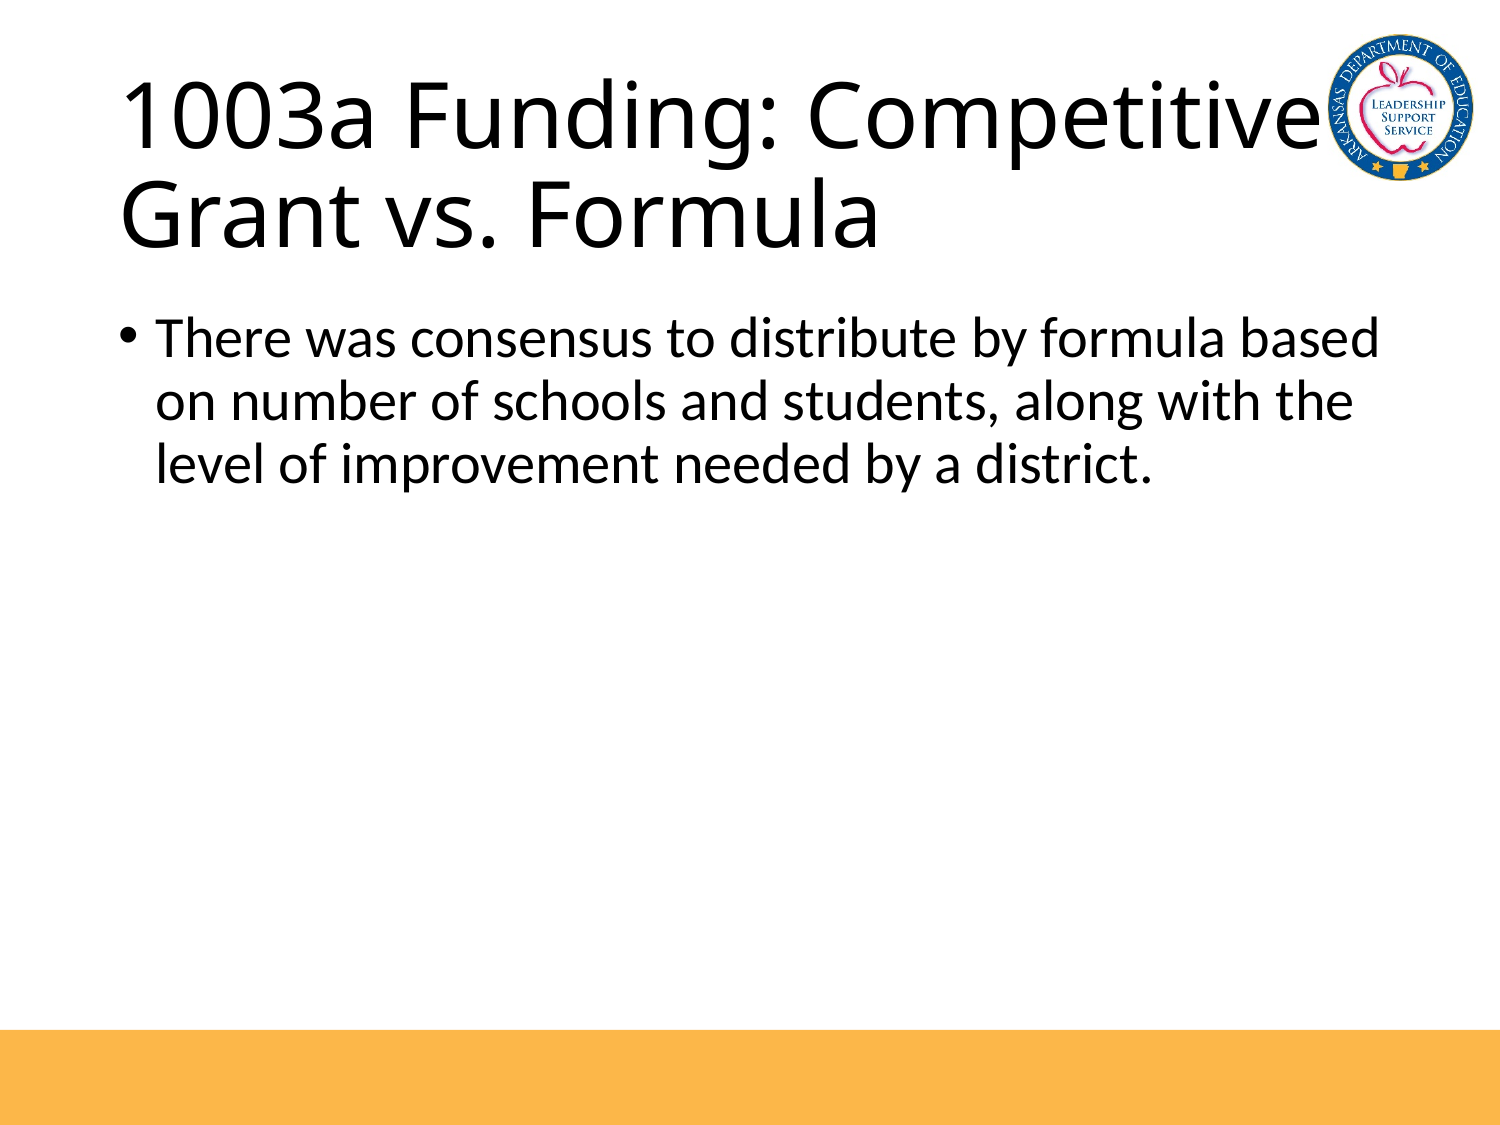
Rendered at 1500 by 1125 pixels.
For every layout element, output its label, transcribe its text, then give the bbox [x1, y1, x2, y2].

title 1003a Funding: Competitive Grant vs. Formula [103, 59, 1397, 278]
picture [1327, 34, 1478, 181]
list There was consensus to distribute by formula based on number of schools and students, along with the level of improvement needed by a district. [103, 299, 1397, 1014]
